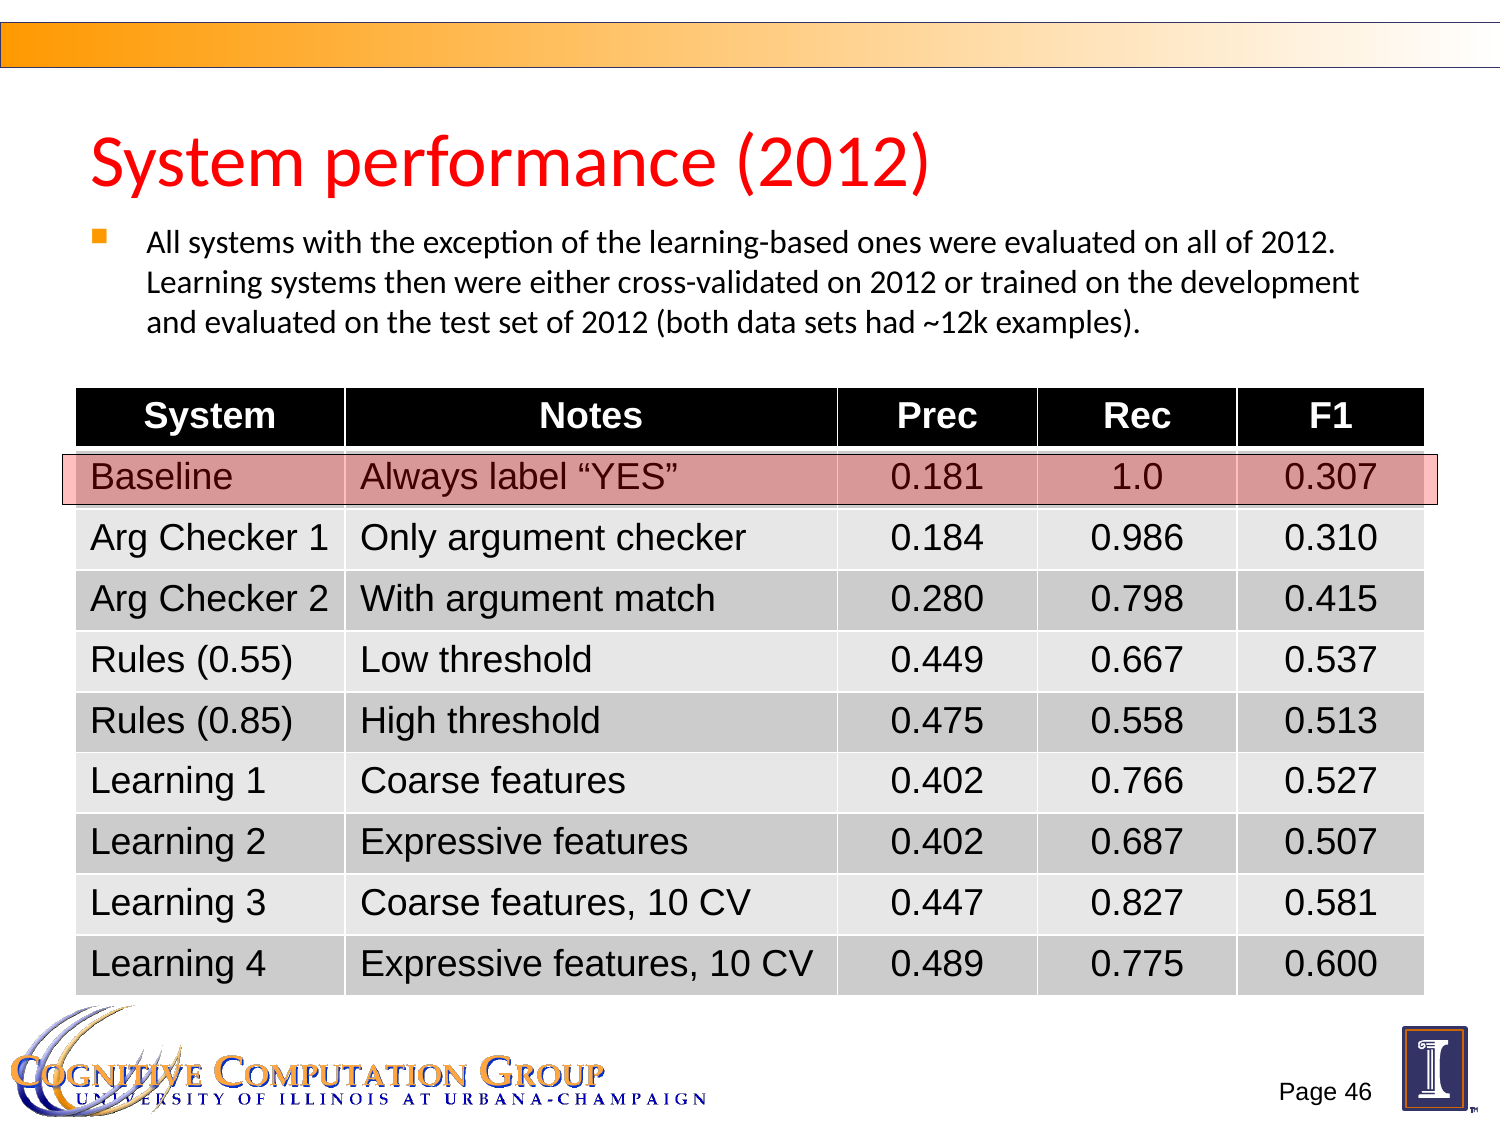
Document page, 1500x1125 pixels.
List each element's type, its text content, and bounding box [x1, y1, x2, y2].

table_cell Only argument checker [346, 510, 837, 569]
table_cell 0.766 [1038, 753, 1236, 812]
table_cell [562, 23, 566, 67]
table_cell Coarse features [346, 753, 837, 812]
table_cell 0.581 [1238, 875, 1424, 934]
table_cell 0.475 [838, 693, 1037, 752]
table_cell 0.415 [1238, 571, 1424, 630]
table_header Notes [346, 388, 837, 446]
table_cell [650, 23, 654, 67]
table_cell Expressive features [346, 814, 837, 873]
table_cell Learning 2 [76, 814, 344, 873]
table_cell 0.798 [1038, 571, 1236, 630]
table_cell Arg Checker 2 [76, 571, 344, 630]
table_cell 0.687 [1038, 814, 1236, 873]
table_header System [76, 388, 344, 446]
table_cell Learning 1 [76, 753, 344, 812]
table_cell Learning 4 [76, 936, 344, 995]
table_cell 0.184 [838, 510, 1037, 569]
table_cell 0.402 [838, 814, 1037, 873]
table_cell 0.667 [1038, 632, 1236, 691]
table_cell 0.537 [1238, 632, 1424, 691]
table_cell Coarse features, 10 CV [346, 875, 837, 934]
table_header F1 [1238, 388, 1424, 446]
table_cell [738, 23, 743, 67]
table_cell 0.558 [1038, 693, 1236, 752]
slide_number Page 46 [1237, 1074, 1388, 1113]
text_box [62, 454, 1438, 505]
table_cell Expressive features, 10 CV [346, 936, 837, 995]
picture [0, 1000, 713, 1125]
table_cell 0.513 [1238, 693, 1424, 752]
table_cell Arg Checker 1 [76, 510, 344, 569]
text_box All systems with the exception of the learning-based ones were evaluated on all of 2012. Learning systems then were either cross-validated on 2012 or trained on the development and evaluated on the test set of 2012 (both data sets had ~12k examples). [74, 212, 1425, 350]
table_cell 0.775 [1038, 936, 1236, 995]
table_cell 0.402 [838, 753, 1037, 812]
table_cell High threshold [346, 693, 837, 752]
table_header Rec [1038, 388, 1236, 446]
table_header Prec [838, 388, 1037, 446]
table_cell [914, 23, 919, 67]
table_cell 0.449 [838, 632, 1037, 691]
table_cell 0.489 [838, 936, 1037, 995]
title System performance (2012) [75, 75, 1425, 212]
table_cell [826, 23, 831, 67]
table_cell 0.310 [1238, 510, 1424, 569]
table_cell Rules (0.85) [76, 693, 344, 752]
table_cell Rules (0.55) [76, 632, 344, 691]
table_cell 0.280 [838, 571, 1037, 630]
table_cell 0.600 [1238, 936, 1424, 995]
table_cell 0.986 [1038, 510, 1236, 569]
table_cell 0.827 [1038, 875, 1236, 934]
table_cell With argument match [346, 571, 837, 630]
table_cell Low threshold [346, 632, 837, 691]
table_cell Learning 3 [76, 875, 344, 934]
table_cell 0.447 [838, 875, 1037, 934]
table_cell 0.527 [1238, 753, 1424, 812]
table_cell 0.507 [1238, 814, 1424, 873]
